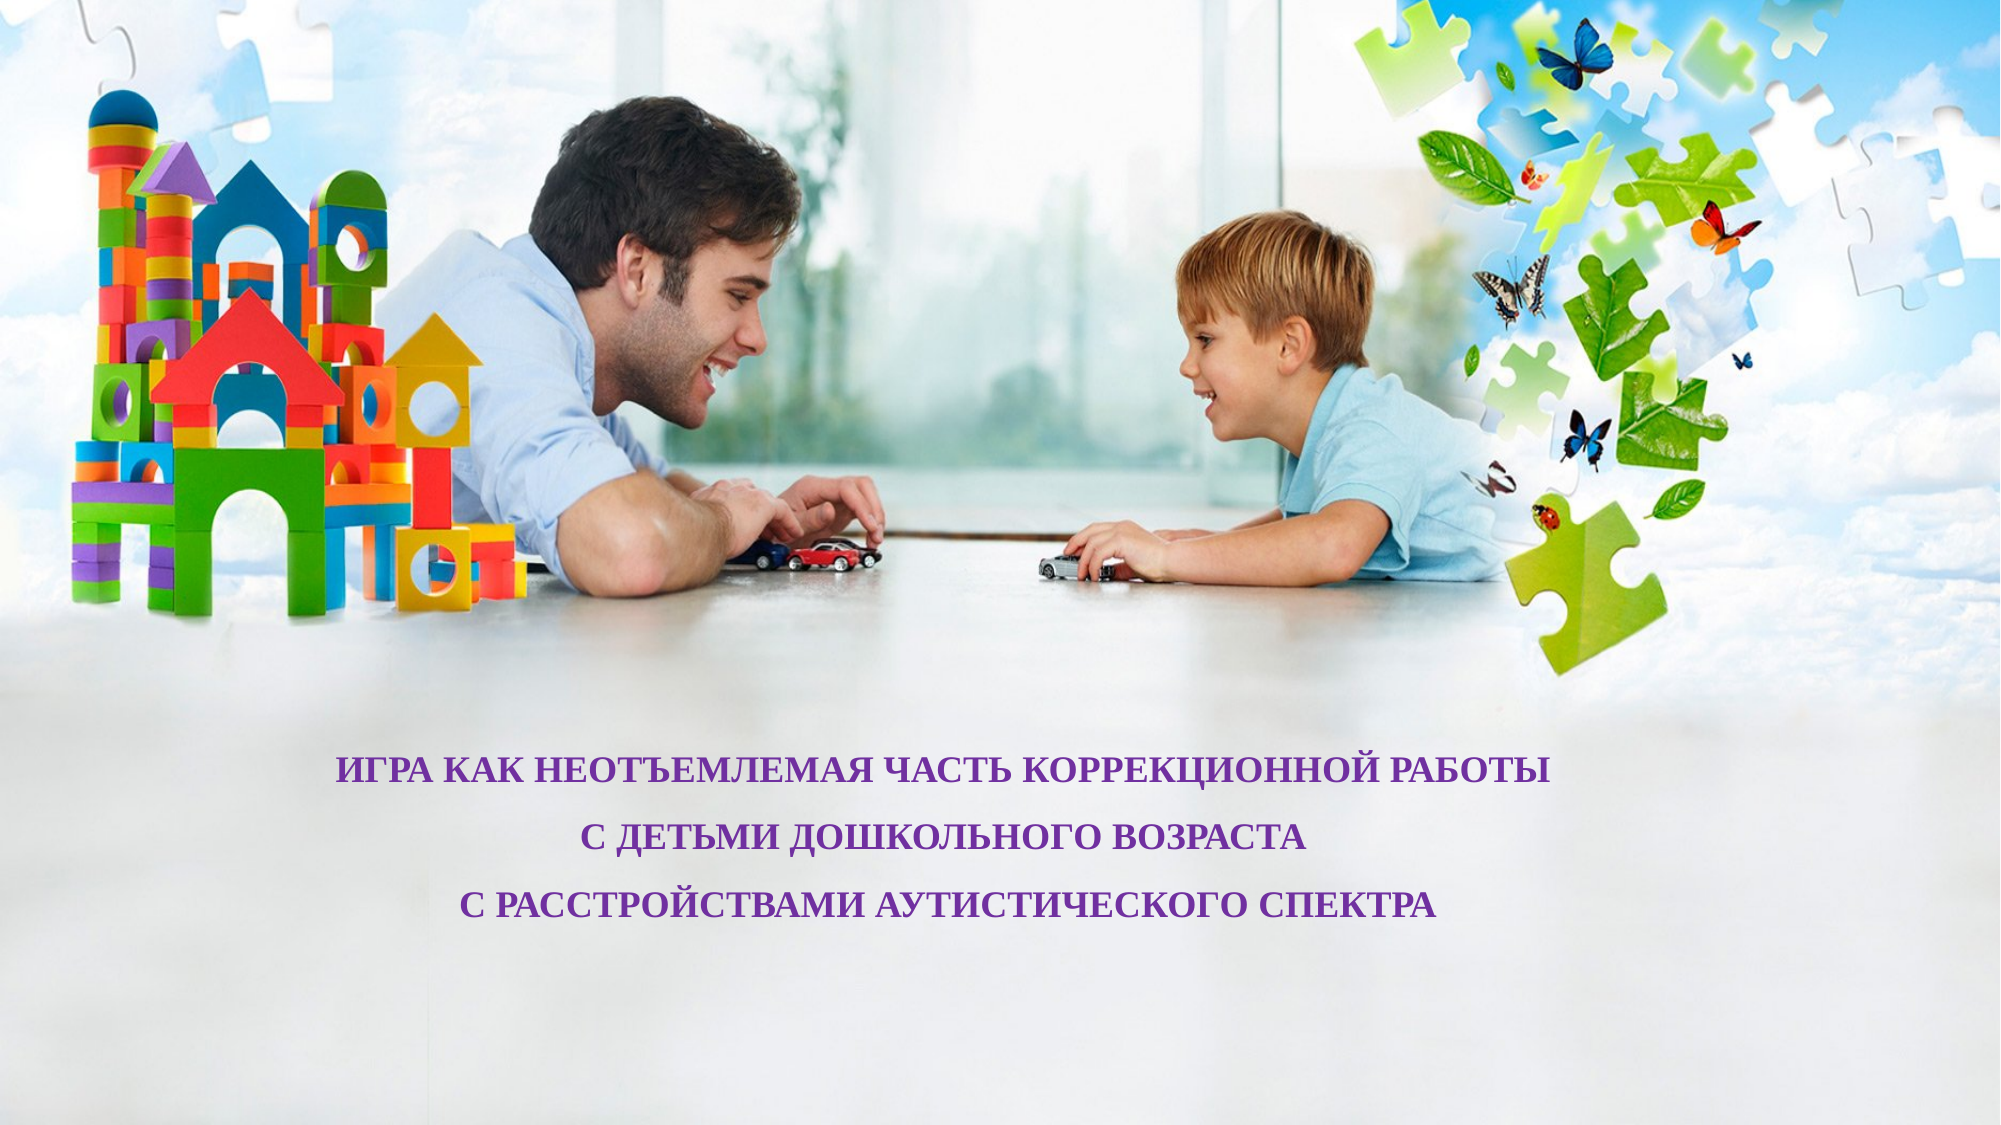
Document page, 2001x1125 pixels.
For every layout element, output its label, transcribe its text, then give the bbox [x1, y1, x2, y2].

picture [0, 0, 2001, 1125]
text_box ИГРА КАК НЕОТЪЕМЛЕМАЯ ЧАСТЬ КОРРЕКЦИОННОЙ РАБОТЫ С ДЕТЬМИ ДОШКОЛЬНОГО ВОЗРАСТА С РАССТРОЙСТВАМИ АУТИСТИЧЕСКОГО СПЕКТРА [210, 714, 1686, 932]
